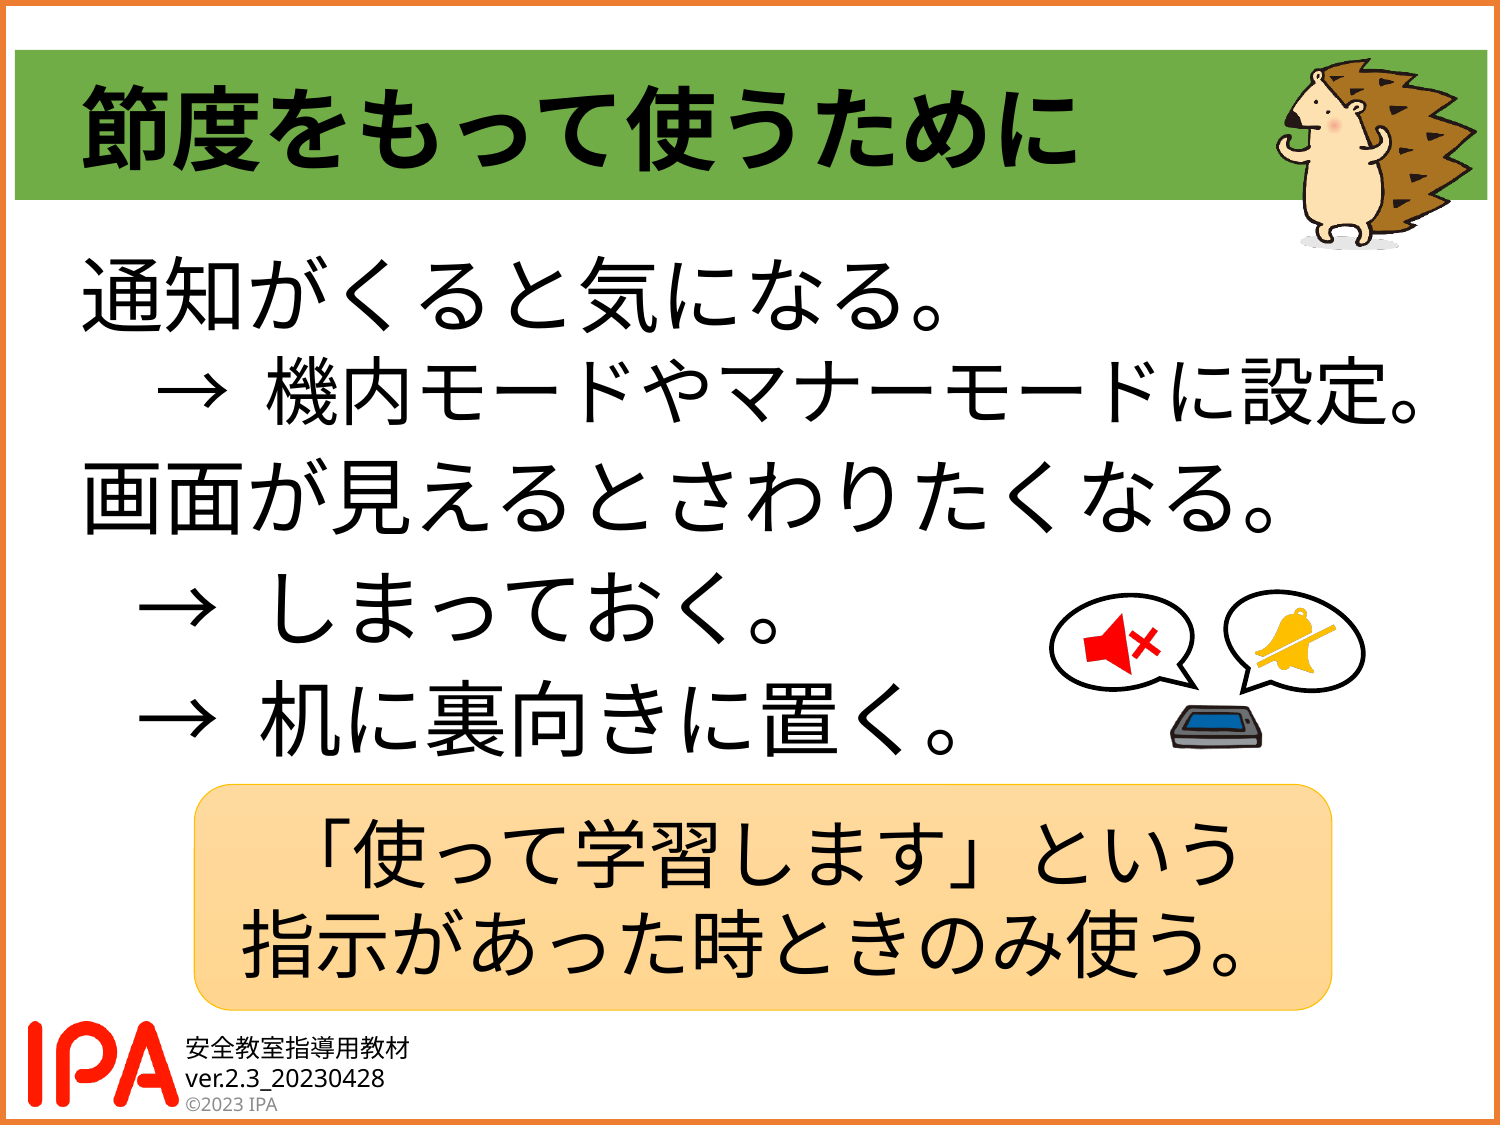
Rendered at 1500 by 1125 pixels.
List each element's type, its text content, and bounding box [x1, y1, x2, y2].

picture [1295, 688, 1325, 697]
text_box 「使って学習します」という 指示があった時ときのみ使う。 [193, 783, 1333, 1011]
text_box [1051, 595, 1193, 689]
picture [1084, 689, 1123, 694]
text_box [1223, 594, 1366, 688]
title 節度をもって使うために [65, 81, 1332, 186]
picture [28, 1021, 179, 1107]
list 通知がくると気になる。 → 機内モードやマナーモードに設定。 画面が見えるとさわりたくなる。 → しまっておく。 → 机に裏向きに置く。 [65, 247, 1484, 840]
picture [1276, 58, 1477, 247]
picture [1266, 589, 1283, 594]
picture [1105, 696, 1293, 775]
